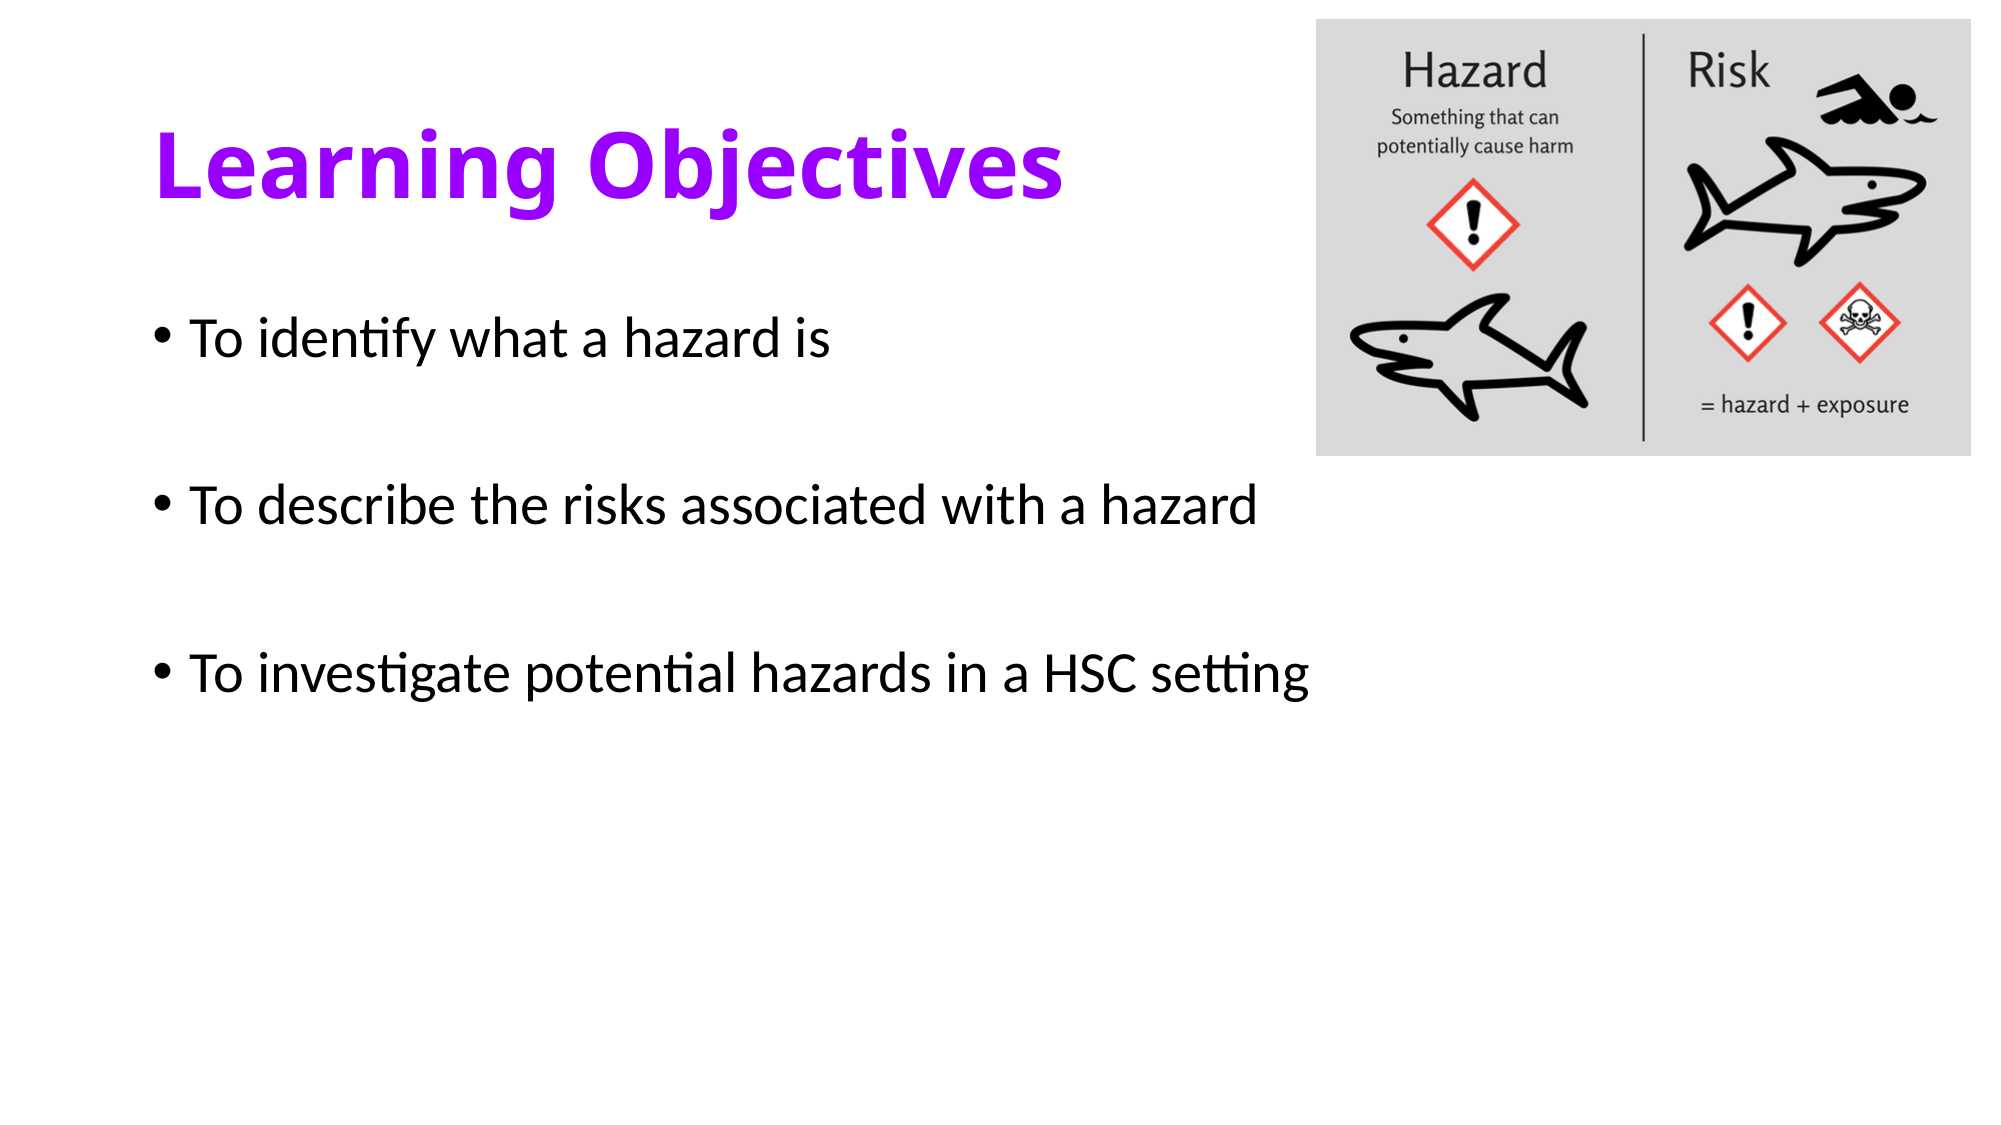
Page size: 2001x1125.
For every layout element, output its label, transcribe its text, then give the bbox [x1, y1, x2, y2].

list To identify what a hazard is To describe the risks associated with a hazard To investigate potential hazards in a HSC setting [137, 299, 1863, 1014]
picture [1316, 19, 1971, 456]
title Learning Objectives [137, 59, 1316, 278]
